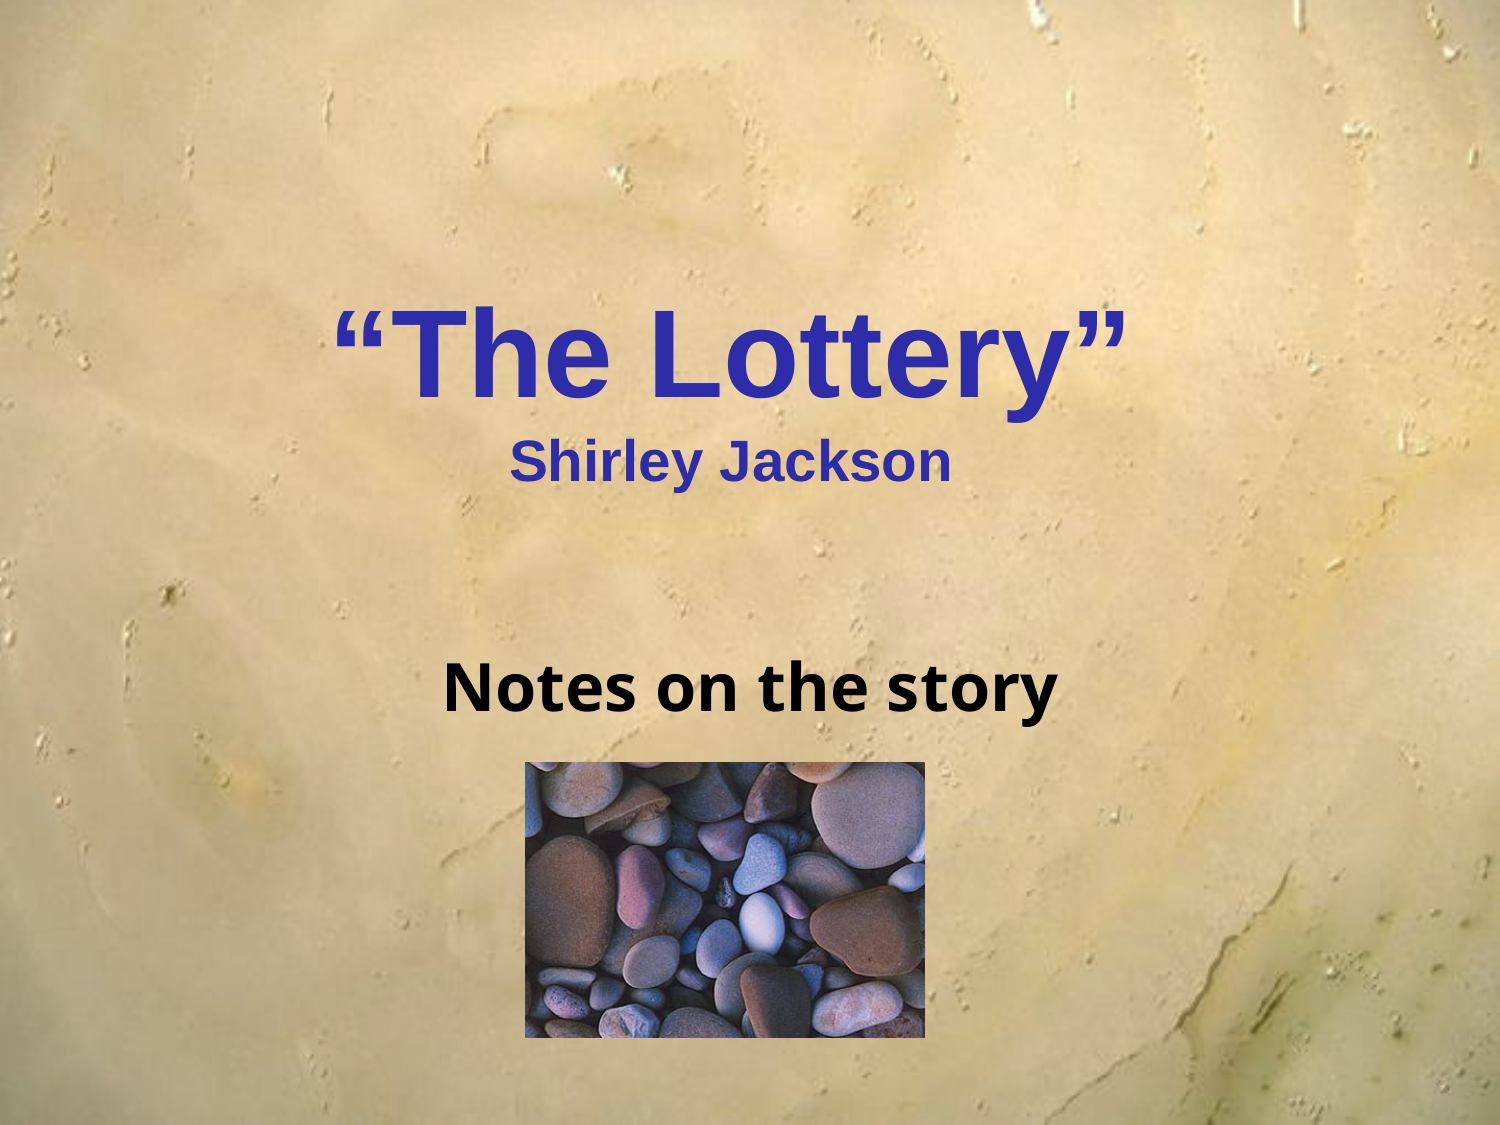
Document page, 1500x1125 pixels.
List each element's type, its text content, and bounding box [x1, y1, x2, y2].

subtitle Notes on the story [224, 637, 1276, 926]
picture [0, 0, 1500, 1125]
title “The Lottery” Shirley Jackson [74, 174, 1388, 591]
